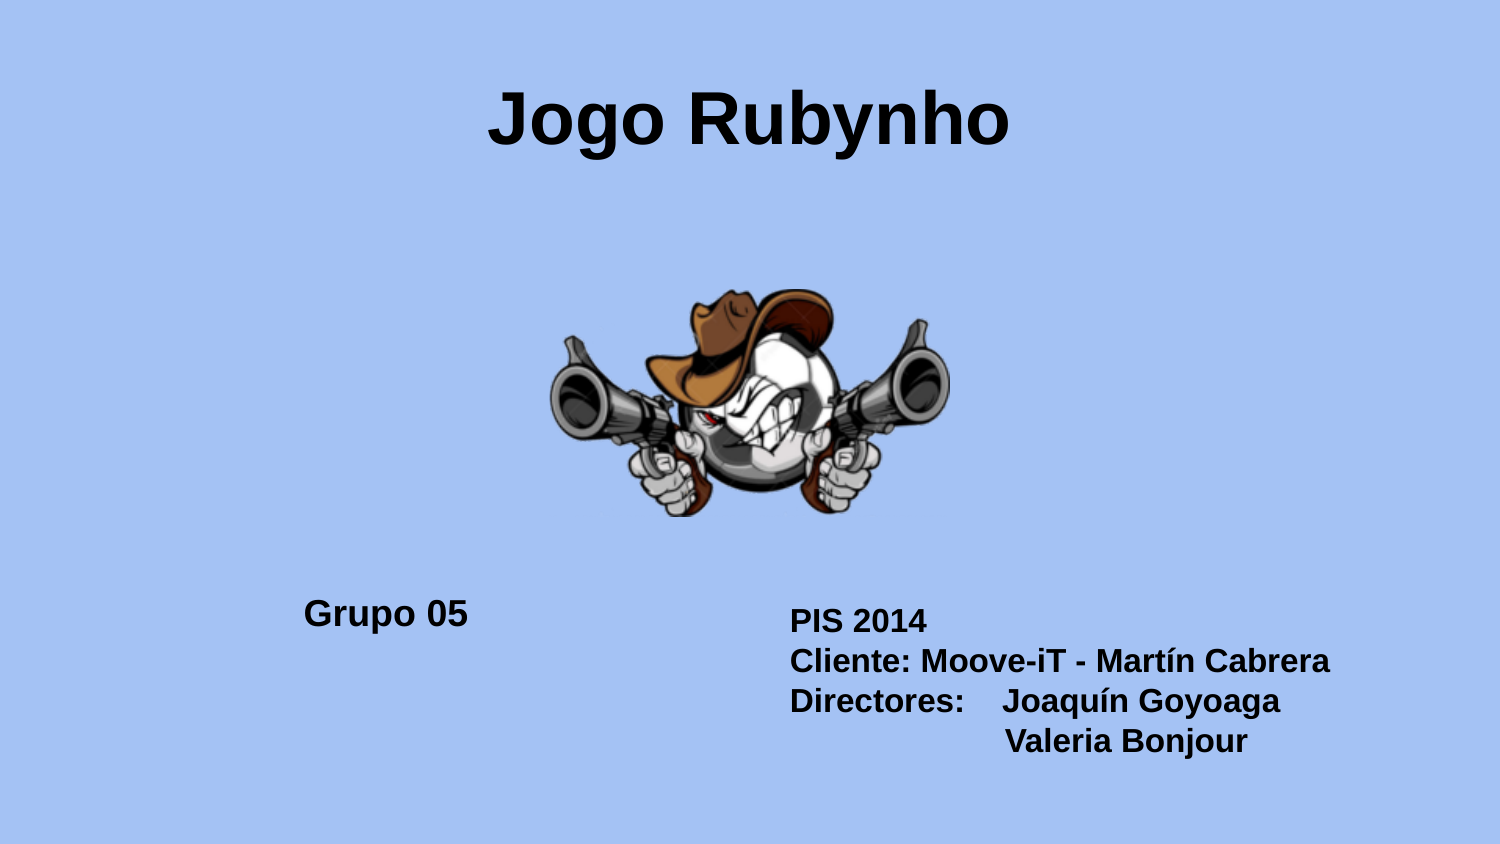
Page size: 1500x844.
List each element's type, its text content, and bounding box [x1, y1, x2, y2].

title Jogo Rubynho [75, 33, 1425, 175]
title PIS 2014 Cliente: Moove-iT - Martín Cabrera Directores: Joaquín Goyoaga Valeria Bonjour [774, 633, 1447, 775]
title Grupo 05 [50, 584, 722, 650]
picture [549, 289, 951, 517]
